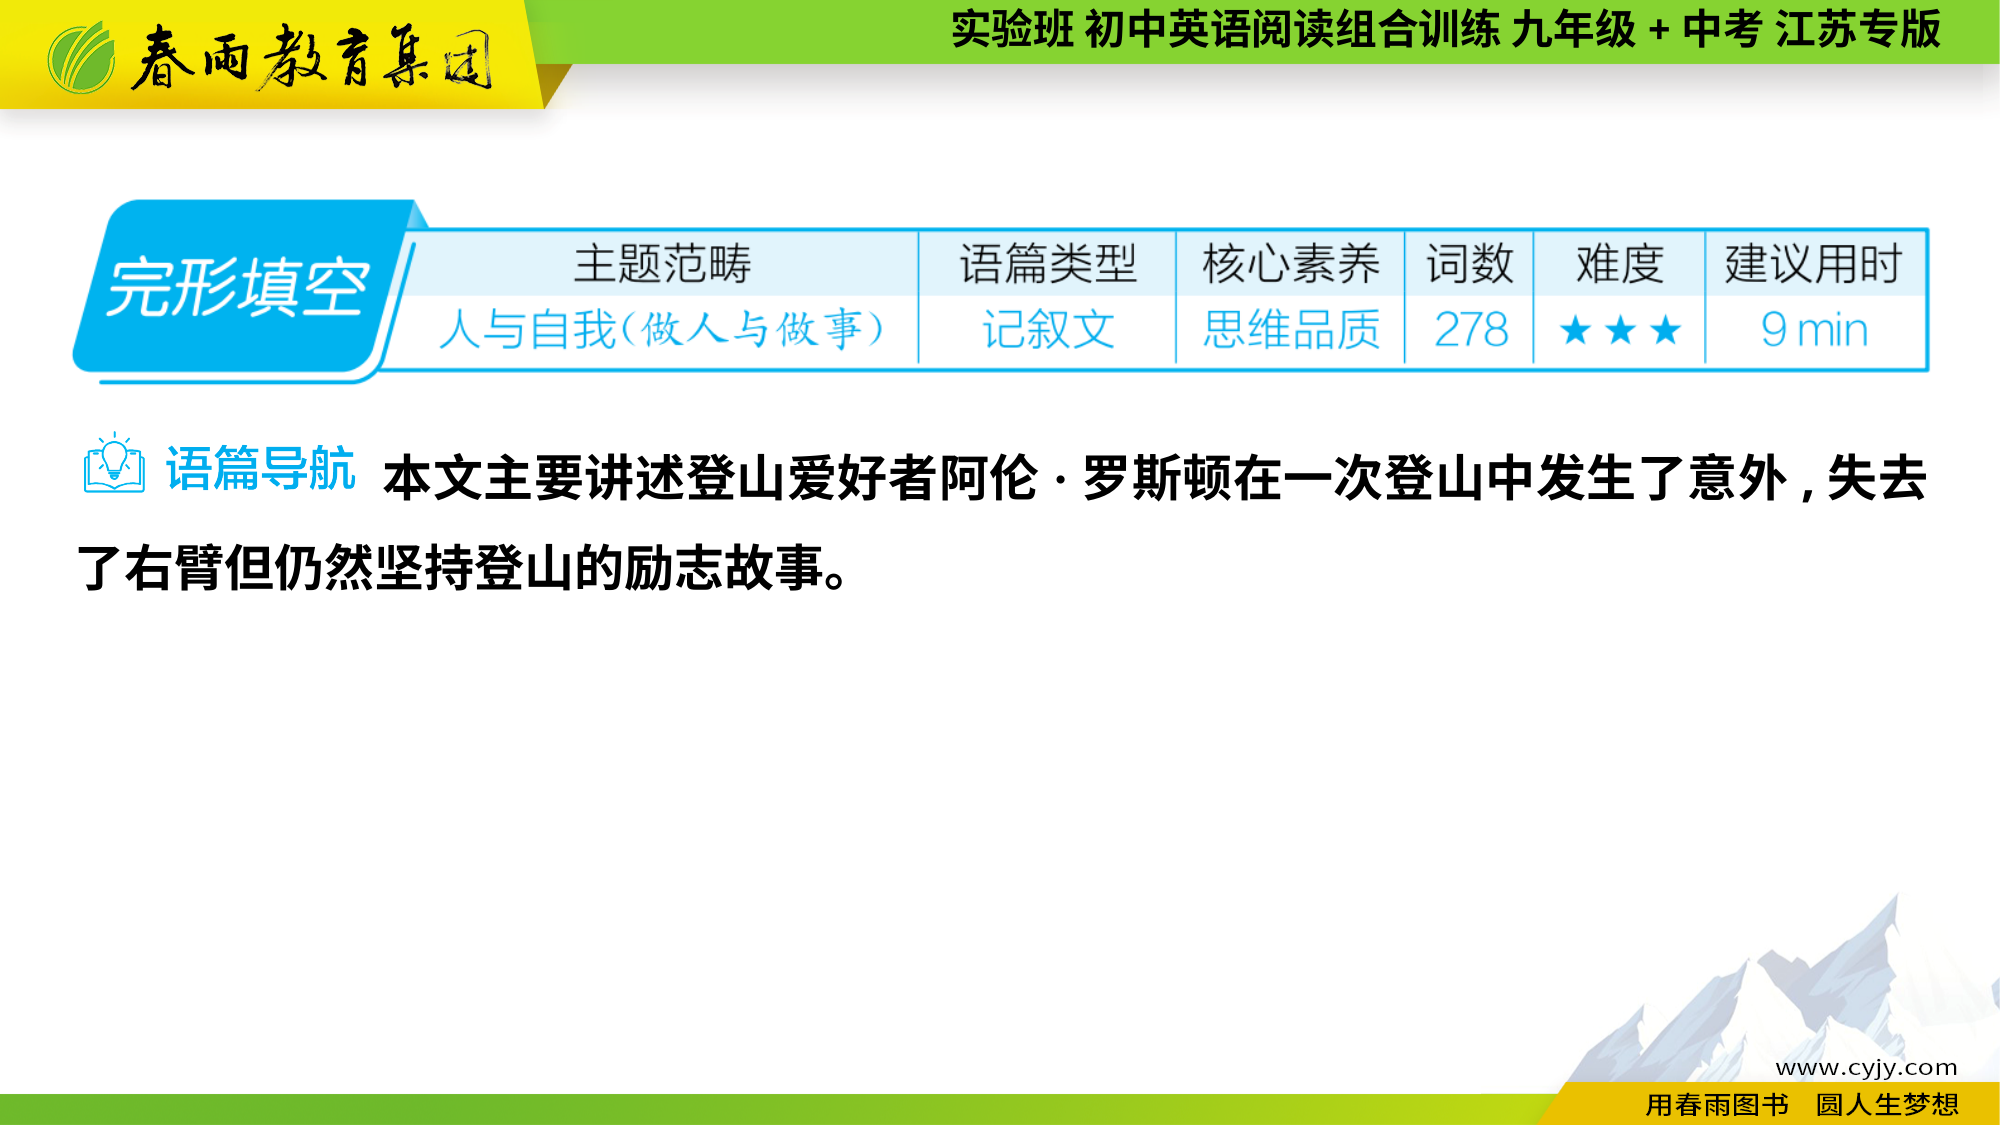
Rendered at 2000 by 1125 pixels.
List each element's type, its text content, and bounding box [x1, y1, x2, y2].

picture [0, 0, 2000, 1125]
list 本文主要讲述登山爱好者阿伦·罗斯顿在一次登山中发生了意外,失去了右臂但仍然坚持登山的励志故事。 [59, 409, 1944, 595]
